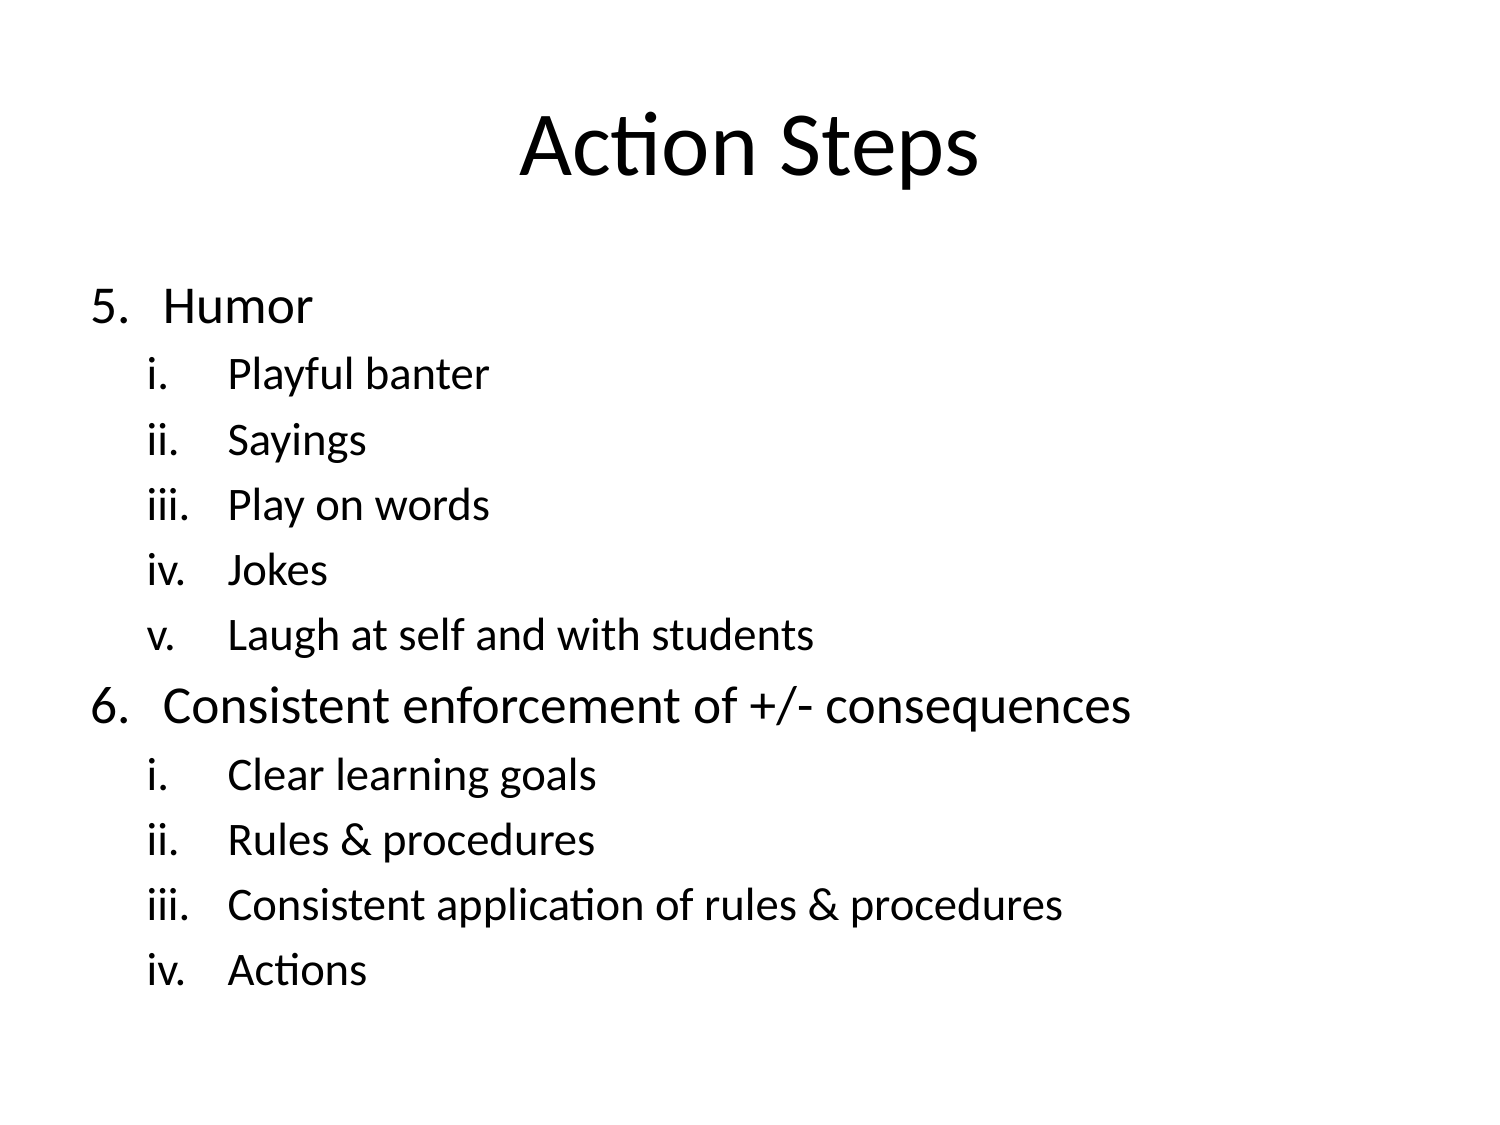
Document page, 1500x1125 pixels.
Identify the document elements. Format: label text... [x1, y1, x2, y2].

list Humor Playful banter Sayings Play on words Jokes Laugh at self and with students Consistent enforcement of +/- consequences Clear learning goals Rules & procedures Consistent application of rules & procedures Actions [75, 262, 1450, 1005]
title Action Steps [75, 45, 1425, 233]
